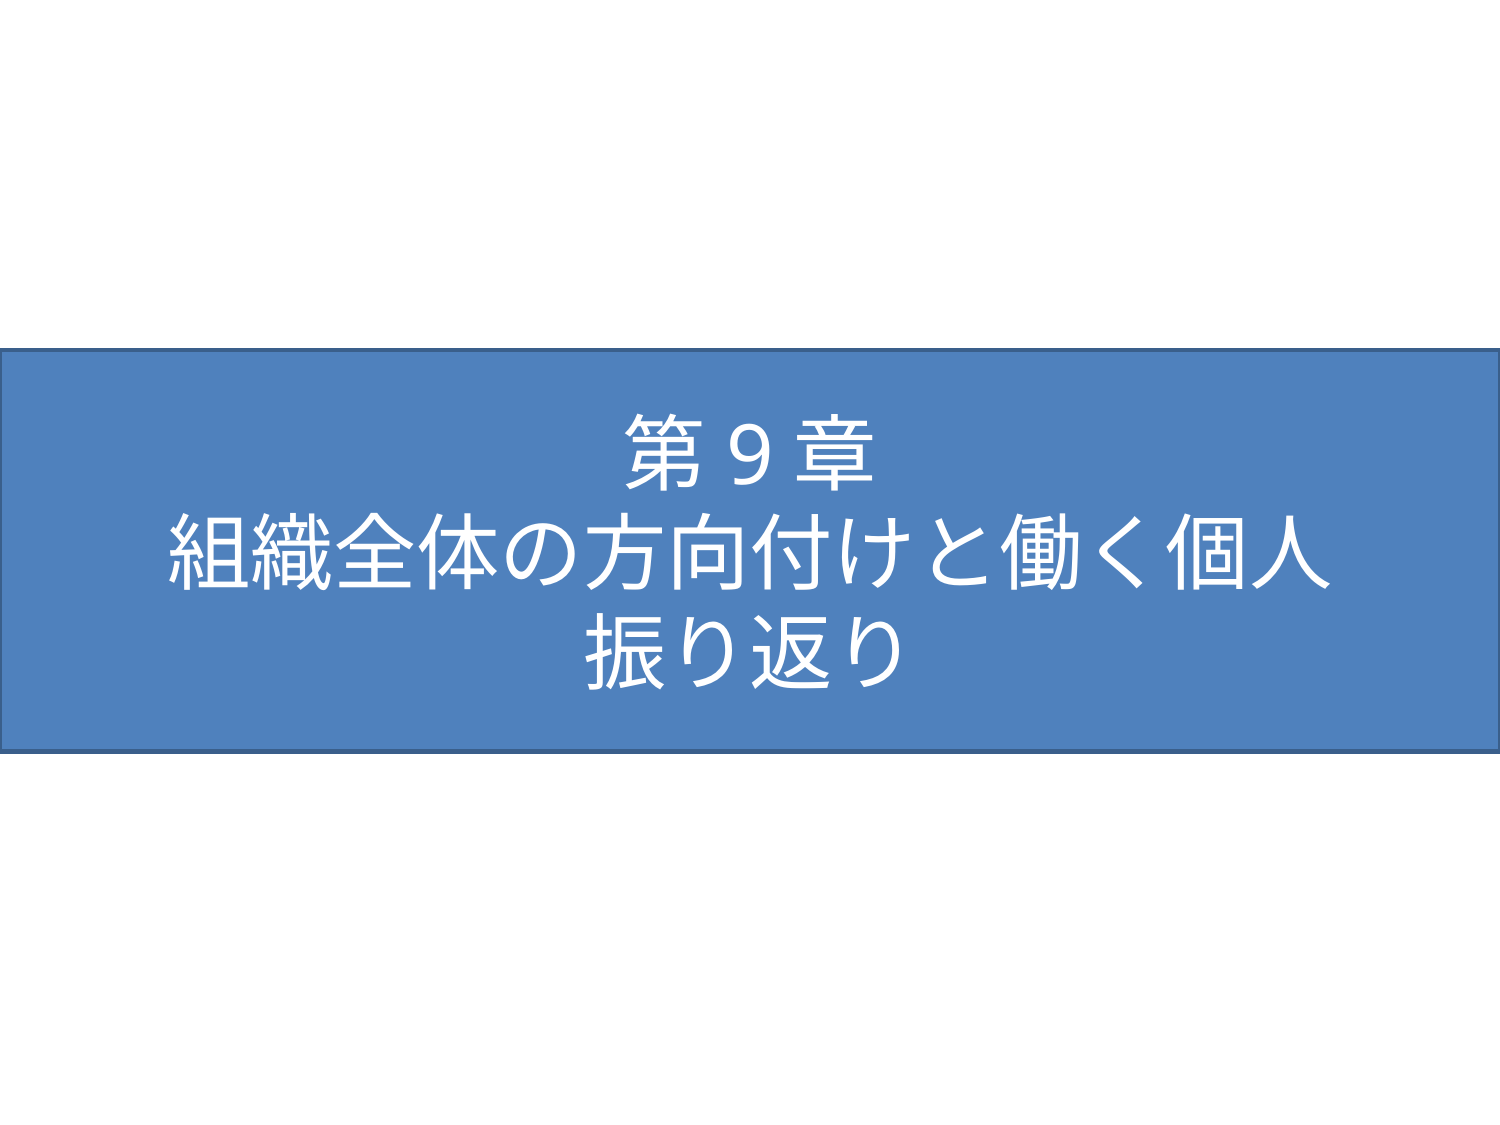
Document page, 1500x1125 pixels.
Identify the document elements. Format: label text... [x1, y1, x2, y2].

text_box 第9章 組織全体の方向付けと働く個人 振り返り [0, 348, 1500, 754]
